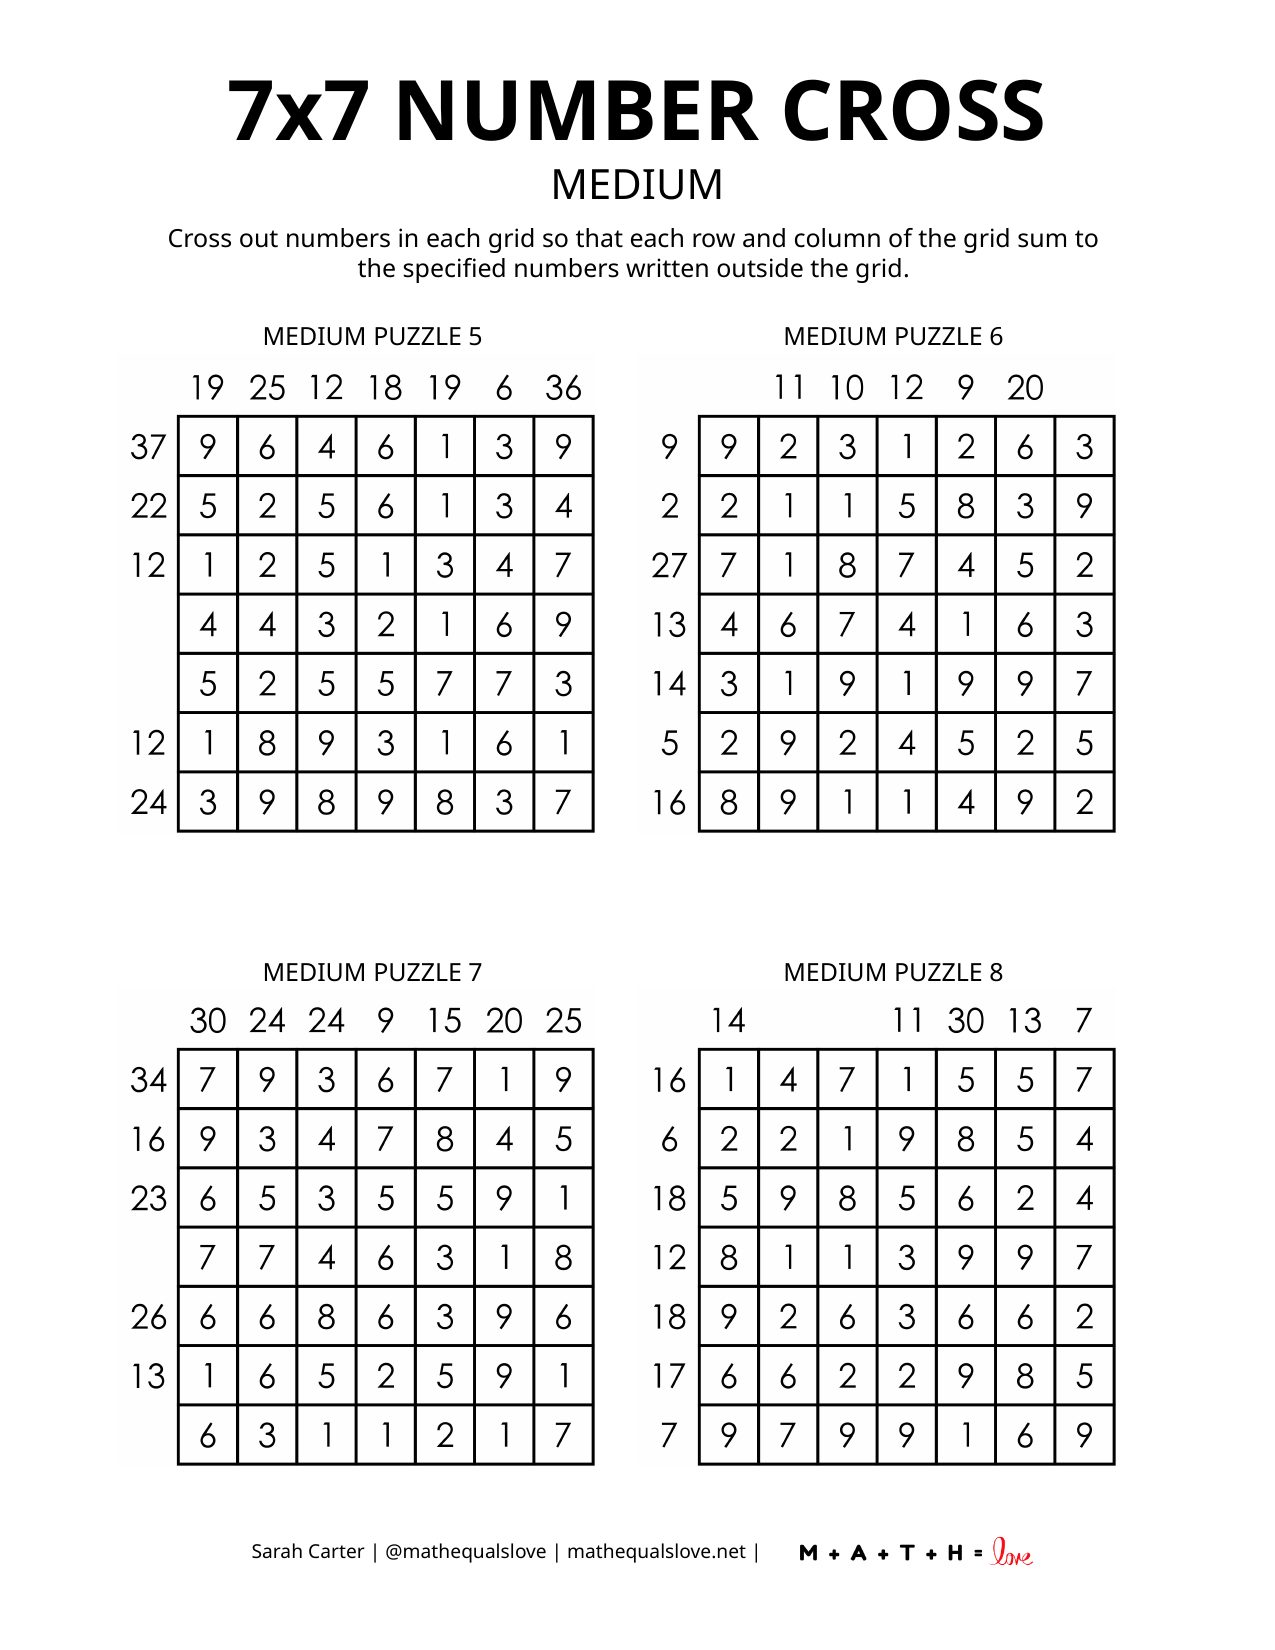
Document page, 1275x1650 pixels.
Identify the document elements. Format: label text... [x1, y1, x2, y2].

picture [790, 1534, 1039, 1569]
text_box MEDIUM PUZZLE 7 [133, 956, 613, 1007]
picture [636, 353, 1118, 834]
text_box 7x7 NUMBER CROSS MEDIUM [77, 50, 1198, 214]
text_box MEDIUM PUZZLE 5 [133, 320, 613, 372]
picture [116, 353, 597, 834]
text_box Cross out numbers in each grid so that each row and column of the grid sum to the specified numbers written outside the grid. [0, 214, 1275, 290]
text_box Sarah Carter | @mathequalslove | mathequalslove.net | [236, 1532, 1071, 1570]
picture [116, 986, 597, 1468]
picture [636, 986, 1118, 1468]
text_box MEDIUM PUZZLE 6 [654, 320, 1134, 372]
text_box MEDIUM PUZZLE 8 [654, 956, 1134, 1007]
